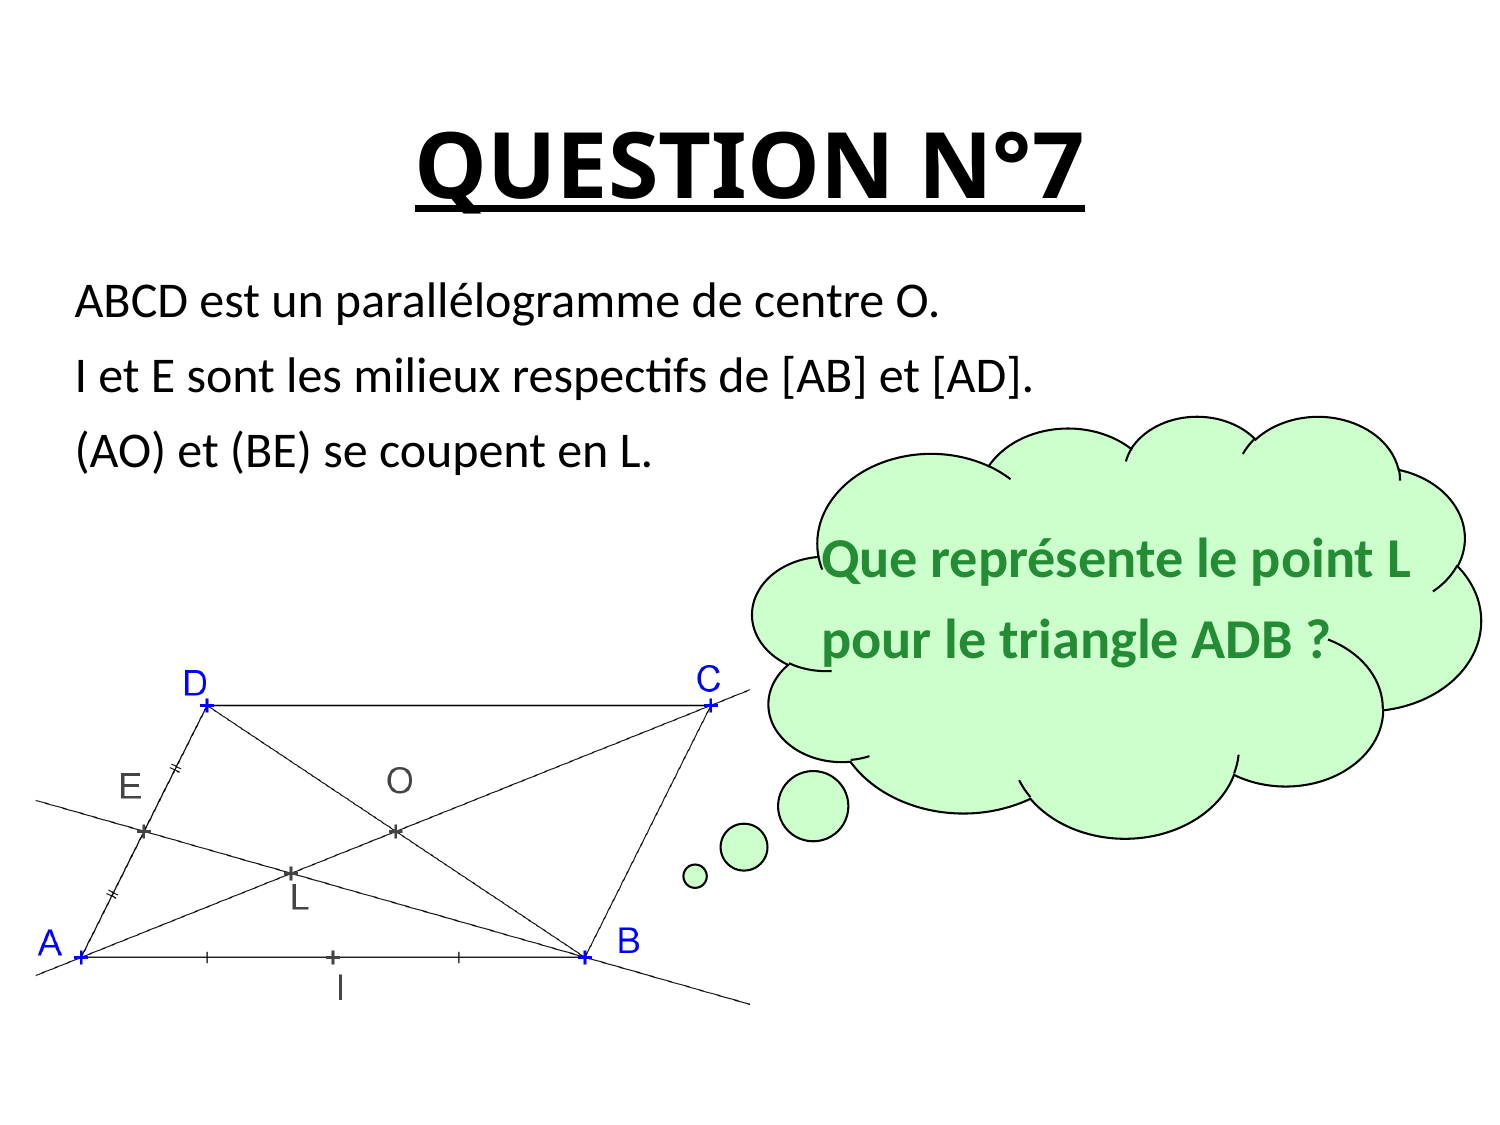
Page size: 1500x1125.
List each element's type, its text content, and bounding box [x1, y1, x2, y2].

list Que représente le point L pour le triangle ADB ? [806, 358, 1447, 915]
picture [35, 647, 750, 1014]
title QUESTION N°7 [0, 59, 1500, 278]
list ABCD est un parallélogramme de centre O. I et E sont les milieux respectifs de [AB] et [AD]. (AO) et (BE) se coupent en L. [59, 267, 1409, 854]
text_box [750, 854, 768, 871]
text_box [1447, 494, 1483, 687]
